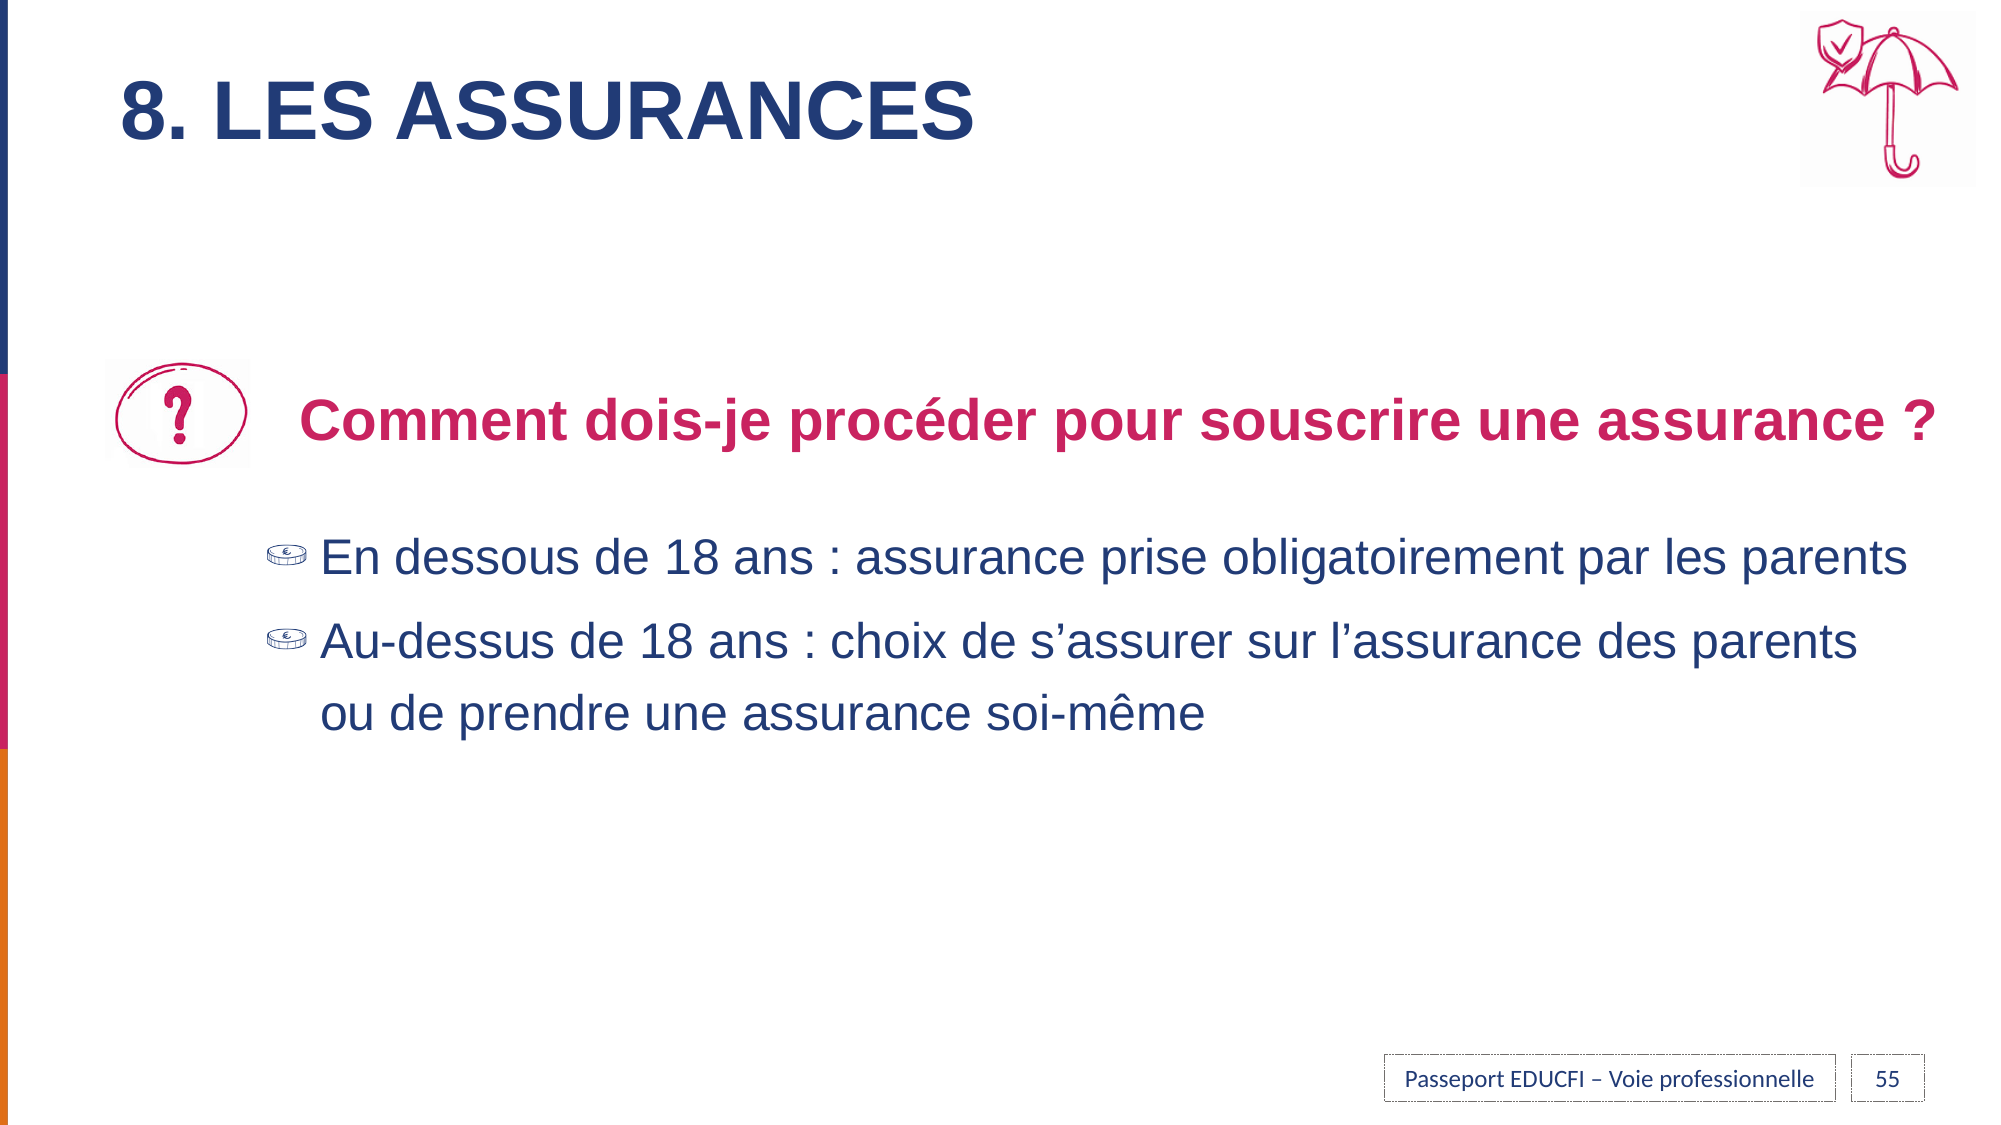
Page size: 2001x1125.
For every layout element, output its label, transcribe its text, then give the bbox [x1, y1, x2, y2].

title 8. LES ASSURANCES [105, 59, 1895, 263]
picture [0, 0, 8, 1125]
text_box Comment dois-je procéder pour souscrire une assurance ? [280, 374, 1948, 460]
picture [1800, 11, 1976, 188]
picture [263, 532, 308, 577]
picture [263, 616, 308, 661]
picture [105, 359, 251, 468]
footer Passeport EDUCFI – Voie professionnelle [1384, 1054, 1836, 1102]
slide_number 55 [1851, 1054, 1925, 1102]
text_box En dessous de 18 ans : assurance prise obligatoirement par les parents Au-dessus de 18 ans : choix de s’assurer sur l’assurance des parents ou de prendre une assurance soi-même [248, 474, 1976, 779]
